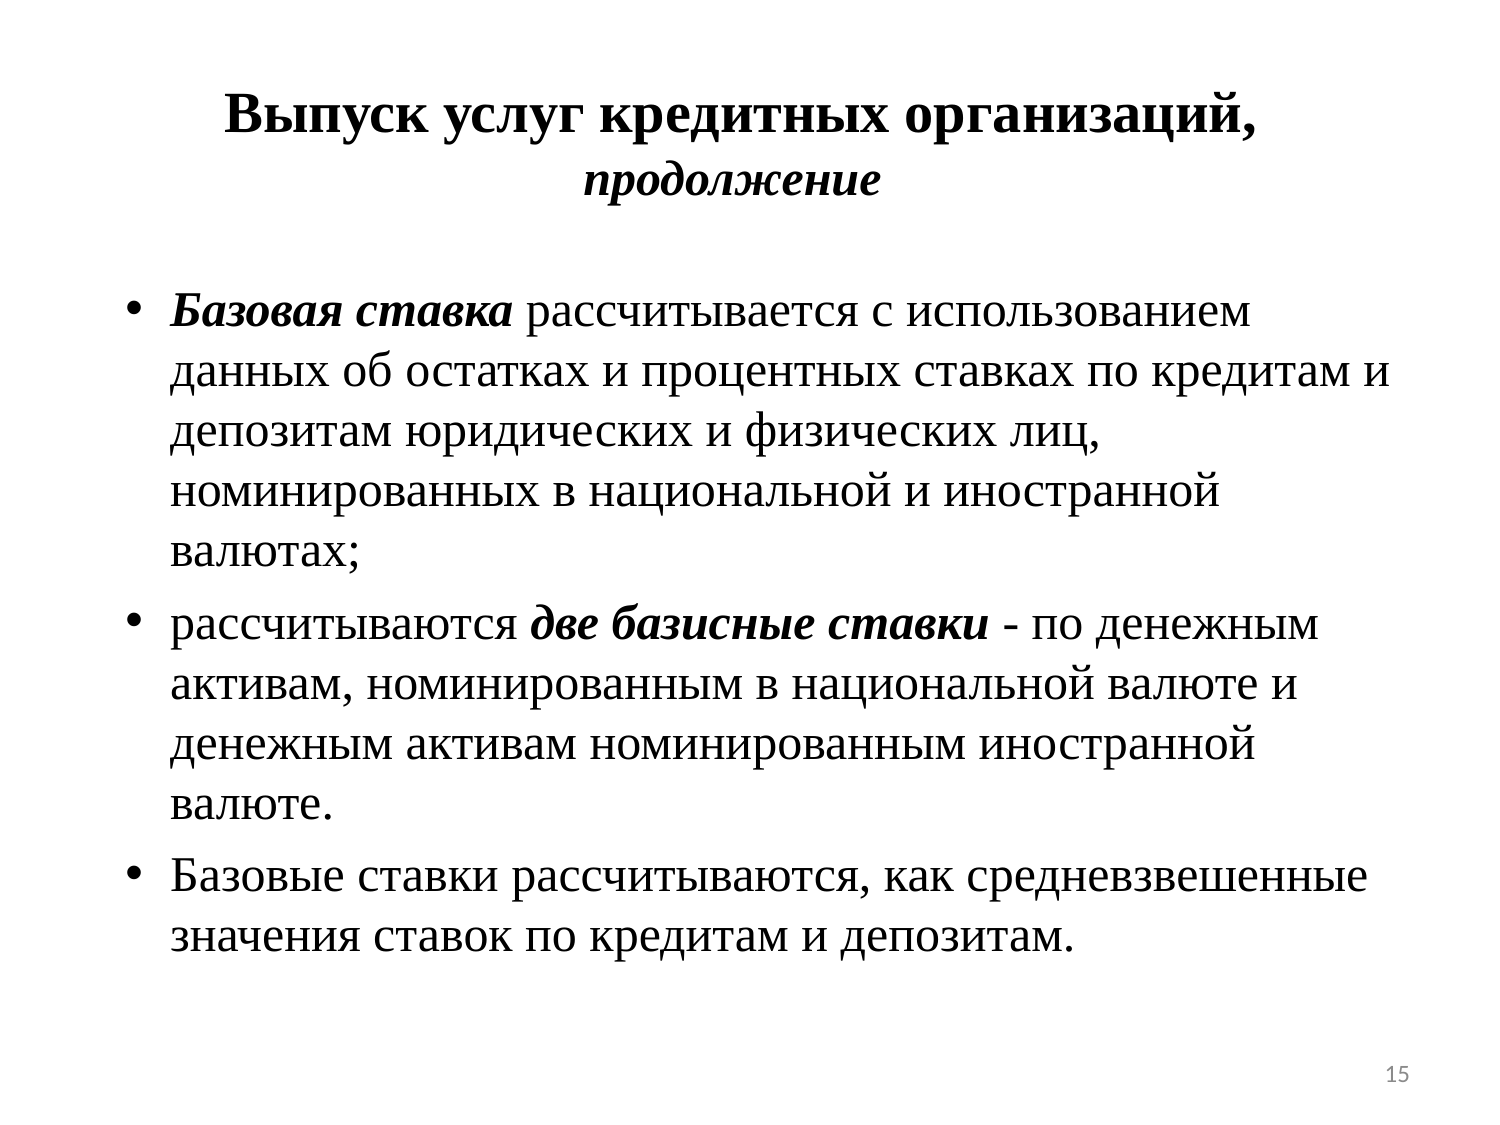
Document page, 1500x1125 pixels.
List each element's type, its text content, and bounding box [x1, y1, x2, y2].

text_box Базовая ставка рассчитывается с использованием данных об остатках и процентных ставках по кредитам и депозитам юридических и физических лиц, номинированных в национальной и иностранной валютах; рассчитываются две базисные ставки - по денежным активам, номинированным в национальной валюте и денежным активам номинированным иностранной валюте. Базовые ставки рассчитываются, как средневзвешенные значения ставок по кредитам и депозитам. [81, 269, 1418, 970]
text_box Выпуск услуг кредитных организаций, продолжение [46, 58, 1418, 214]
slide_number 15 [1074, 1042, 1425, 1103]
